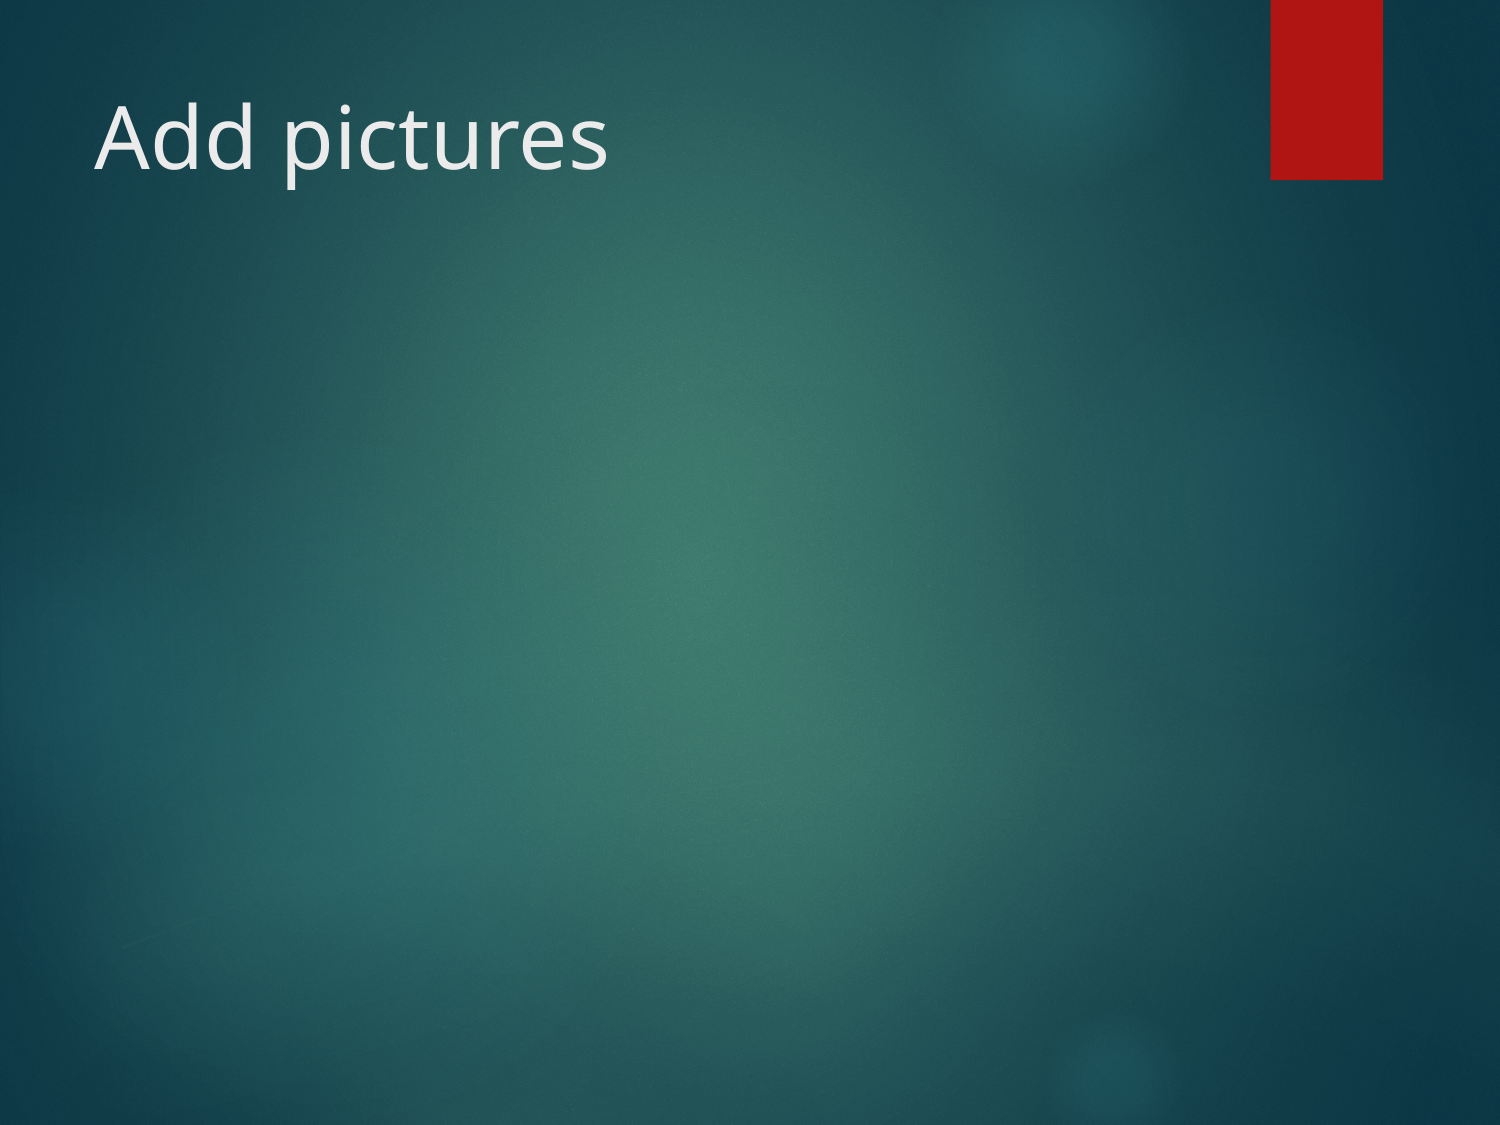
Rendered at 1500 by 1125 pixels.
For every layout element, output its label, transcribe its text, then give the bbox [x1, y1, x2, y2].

picture [0, 0, 1500, 1125]
title Add pictures [79, 74, 1237, 304]
